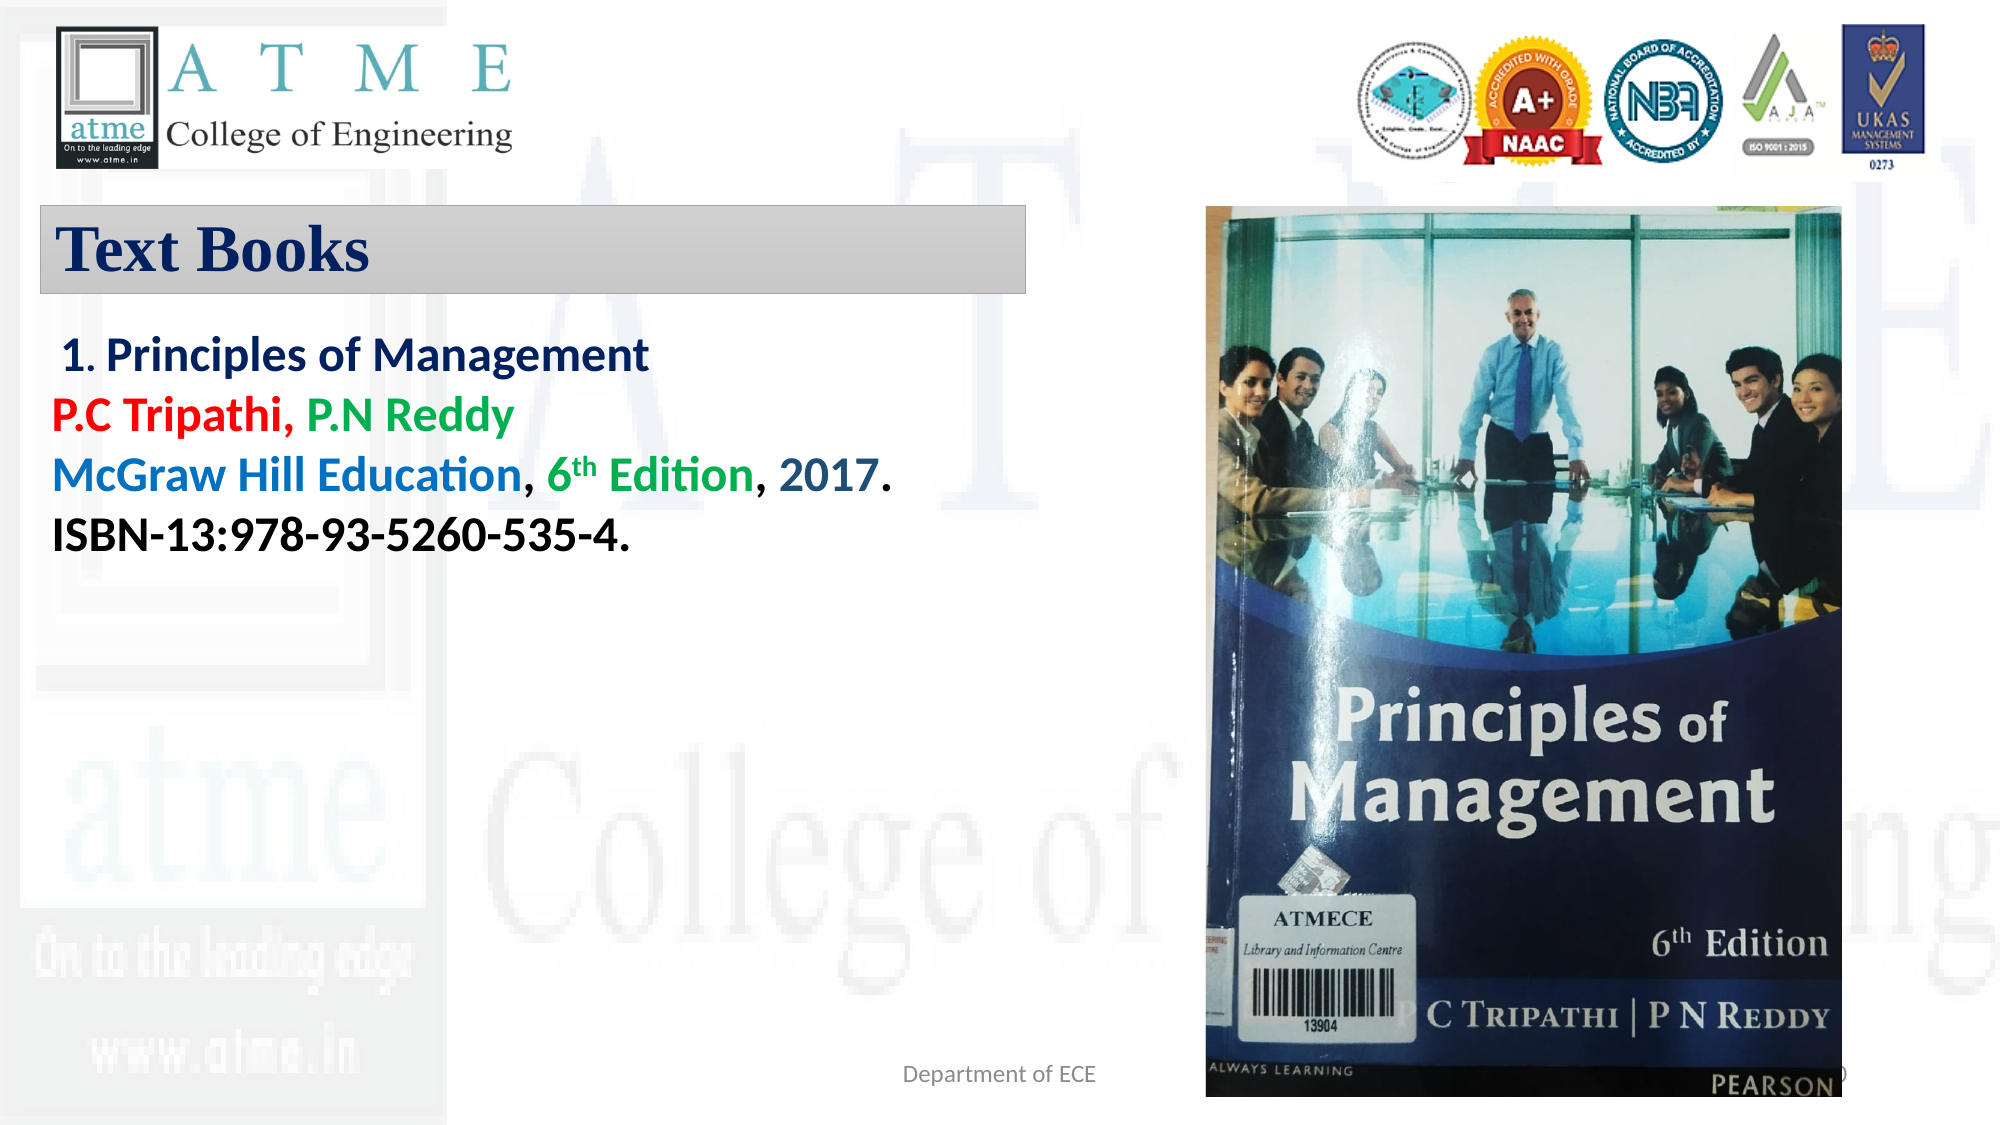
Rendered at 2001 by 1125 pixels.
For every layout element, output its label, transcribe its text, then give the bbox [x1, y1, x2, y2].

picture [1352, 24, 1941, 186]
text_box 1. Principles of Management P.C Tripathi, P.N Reddy McGraw Hill Education, 6th Edition, 2017. ISBN-13:978-93-5260-535-4. [36, 314, 983, 570]
picture [56, 26, 512, 169]
footer Department of ECE [662, 1042, 1338, 1103]
slide_number 10 [1412, 1042, 1863, 1103]
picture [1078, 207, 1969, 1097]
text_box Text Books [40, 205, 1026, 294]
